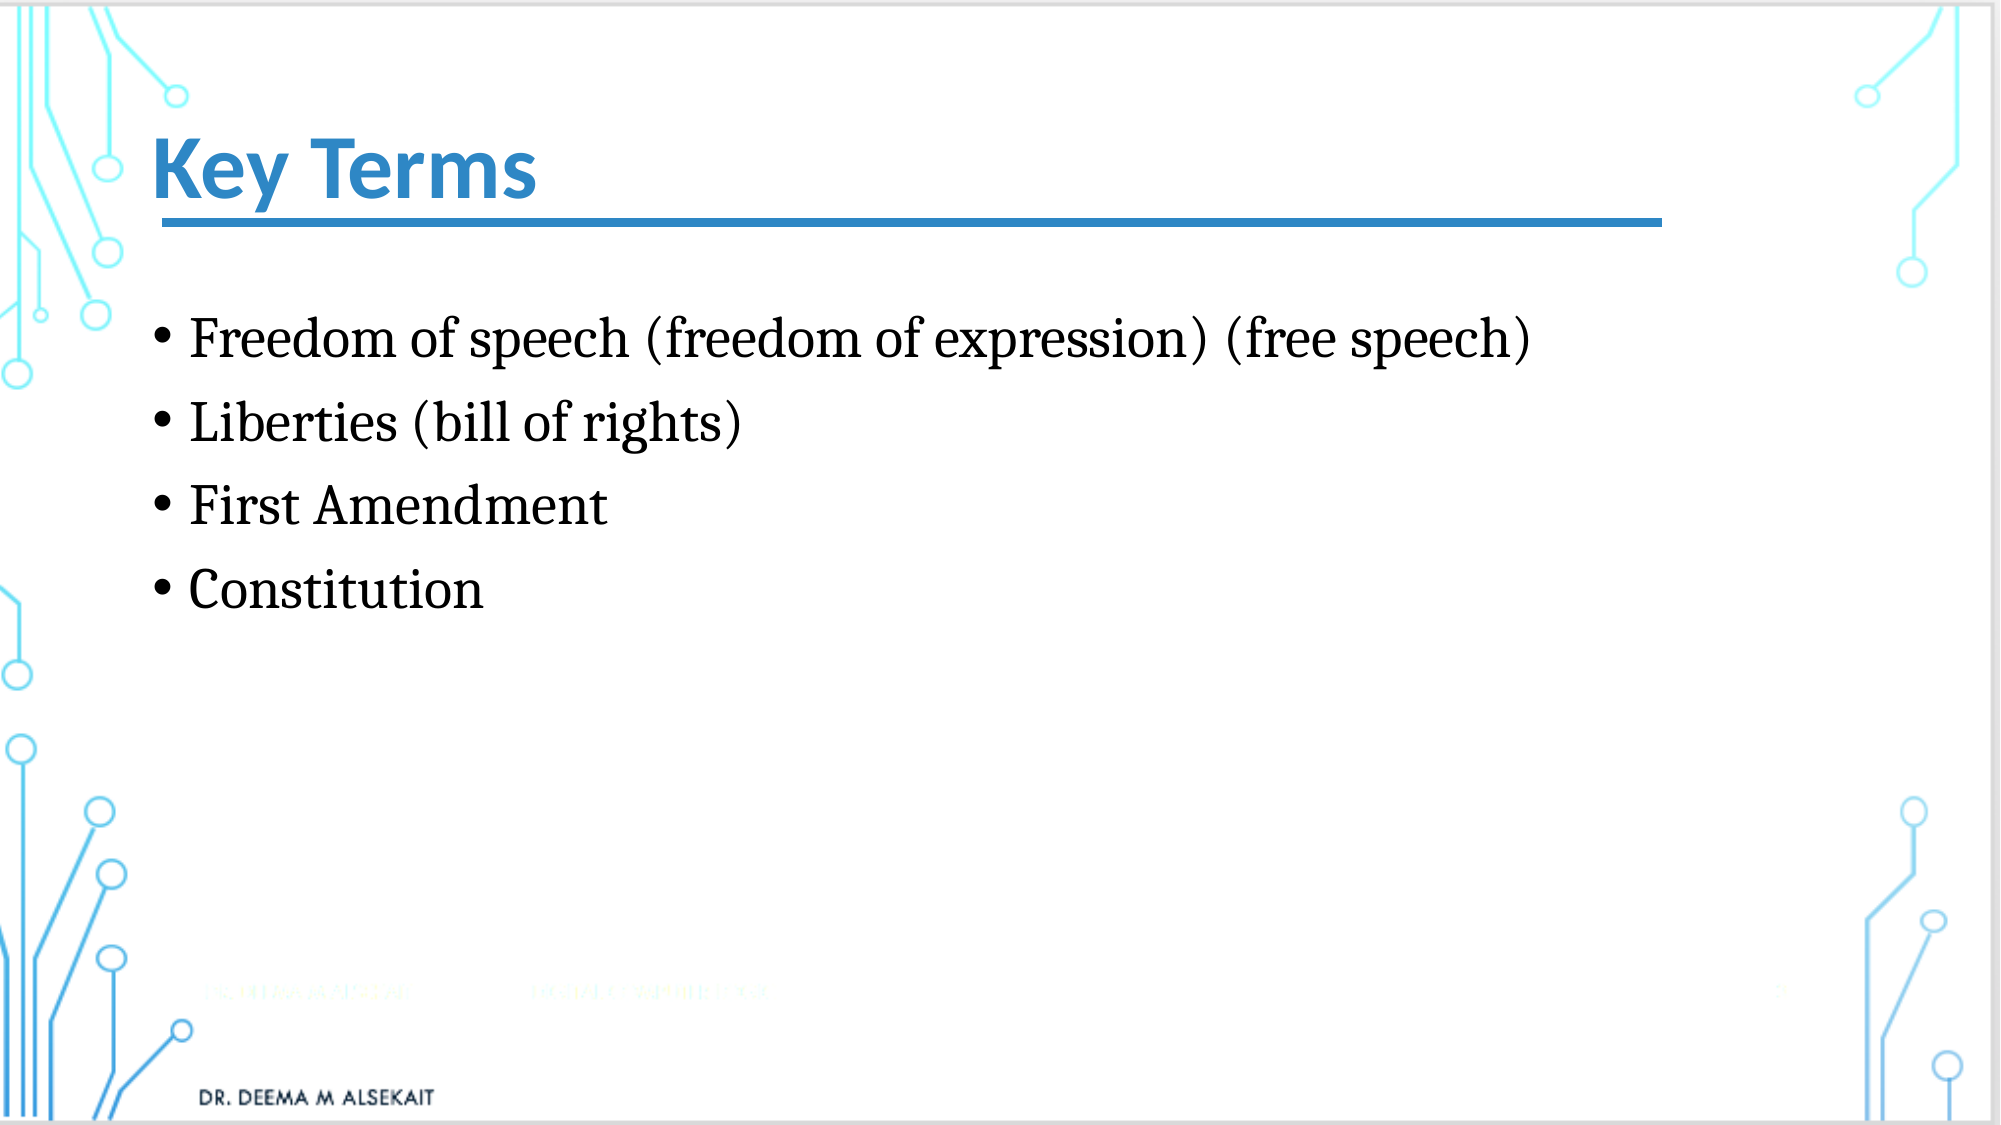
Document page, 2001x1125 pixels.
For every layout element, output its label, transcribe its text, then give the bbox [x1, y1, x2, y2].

title Key Terms [137, 59, 1863, 278]
picture [0, 0, 2001, 1125]
list Freedom of speech (freedom of expression) (free speech) Liberties (bill of rights) First Amendment Constitution [137, 299, 1863, 1014]
